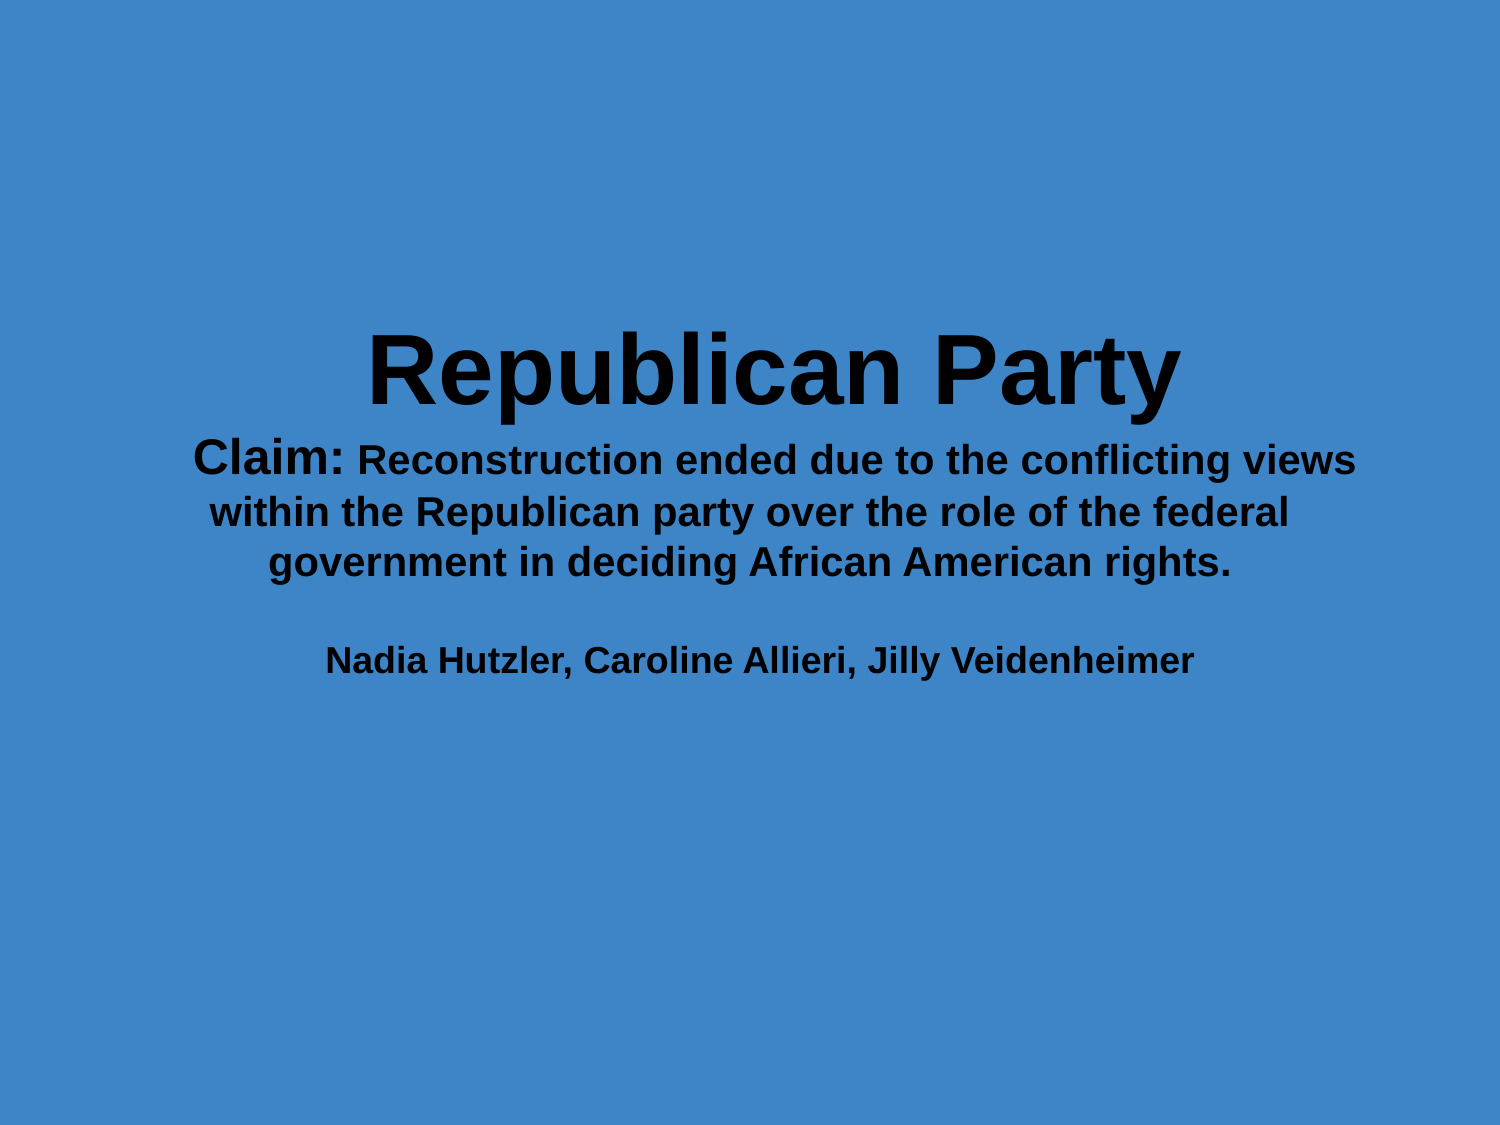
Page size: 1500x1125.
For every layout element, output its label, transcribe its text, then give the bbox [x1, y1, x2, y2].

title Republican Party Claim: Reconstruction ended due to the conflicting views within the Republican party over the role of the federal government in deciding African American rights. [112, 346, 1388, 600]
subtitle Nadia Hutzler, Caroline Allieri, Jilly Veidenheimer [112, 621, 1388, 793]
